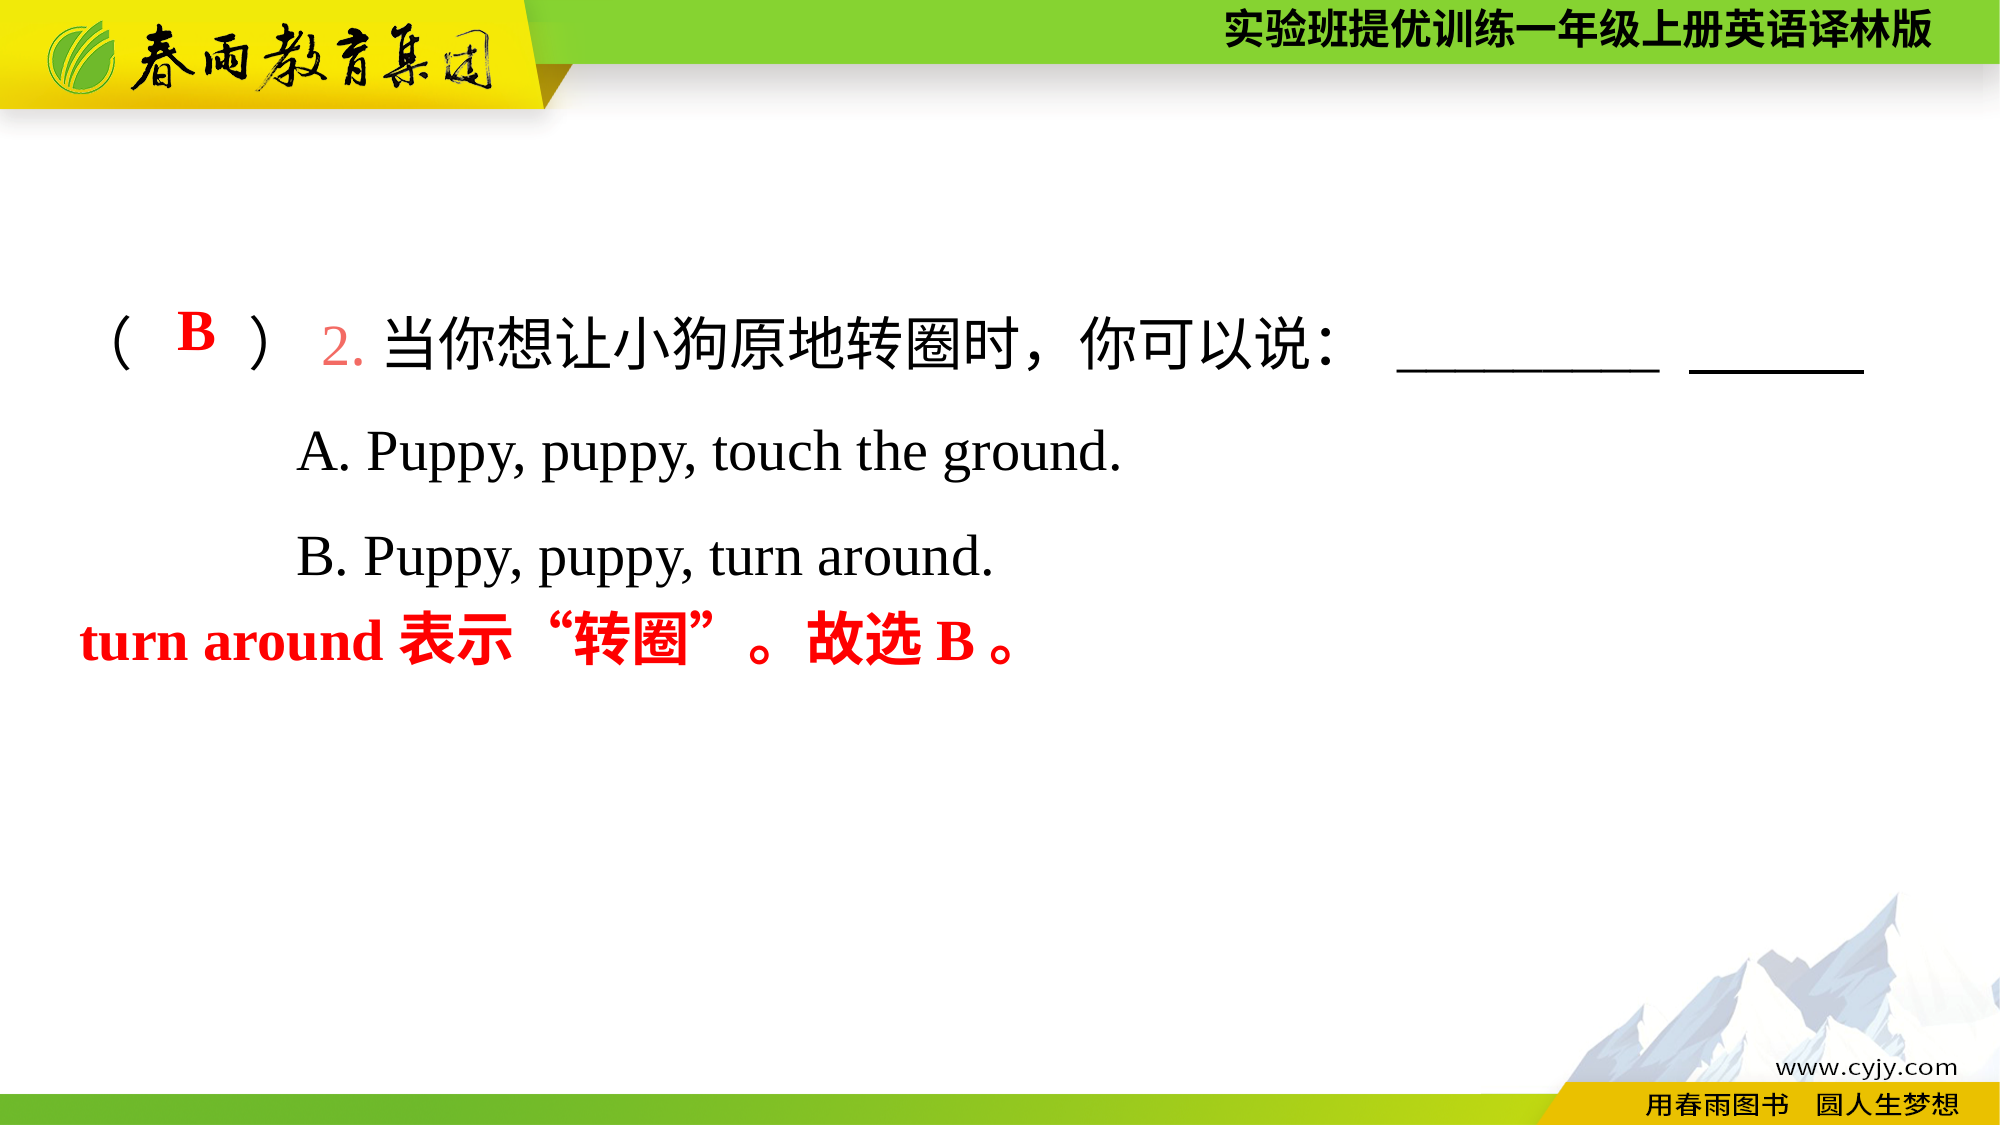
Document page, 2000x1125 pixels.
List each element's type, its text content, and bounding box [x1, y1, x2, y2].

text_box B [163, 284, 232, 370]
list （ ）2.当你想让小狗原地转圈时，你可以说： _________ A. Puppy, puppy, touch the ground. B. Puppy, puppy, turn around. [59, 264, 1944, 598]
text_box turn around表示“转圈”。故选B。 [64, 594, 1063, 680]
picture [0, 0, 2000, 1125]
